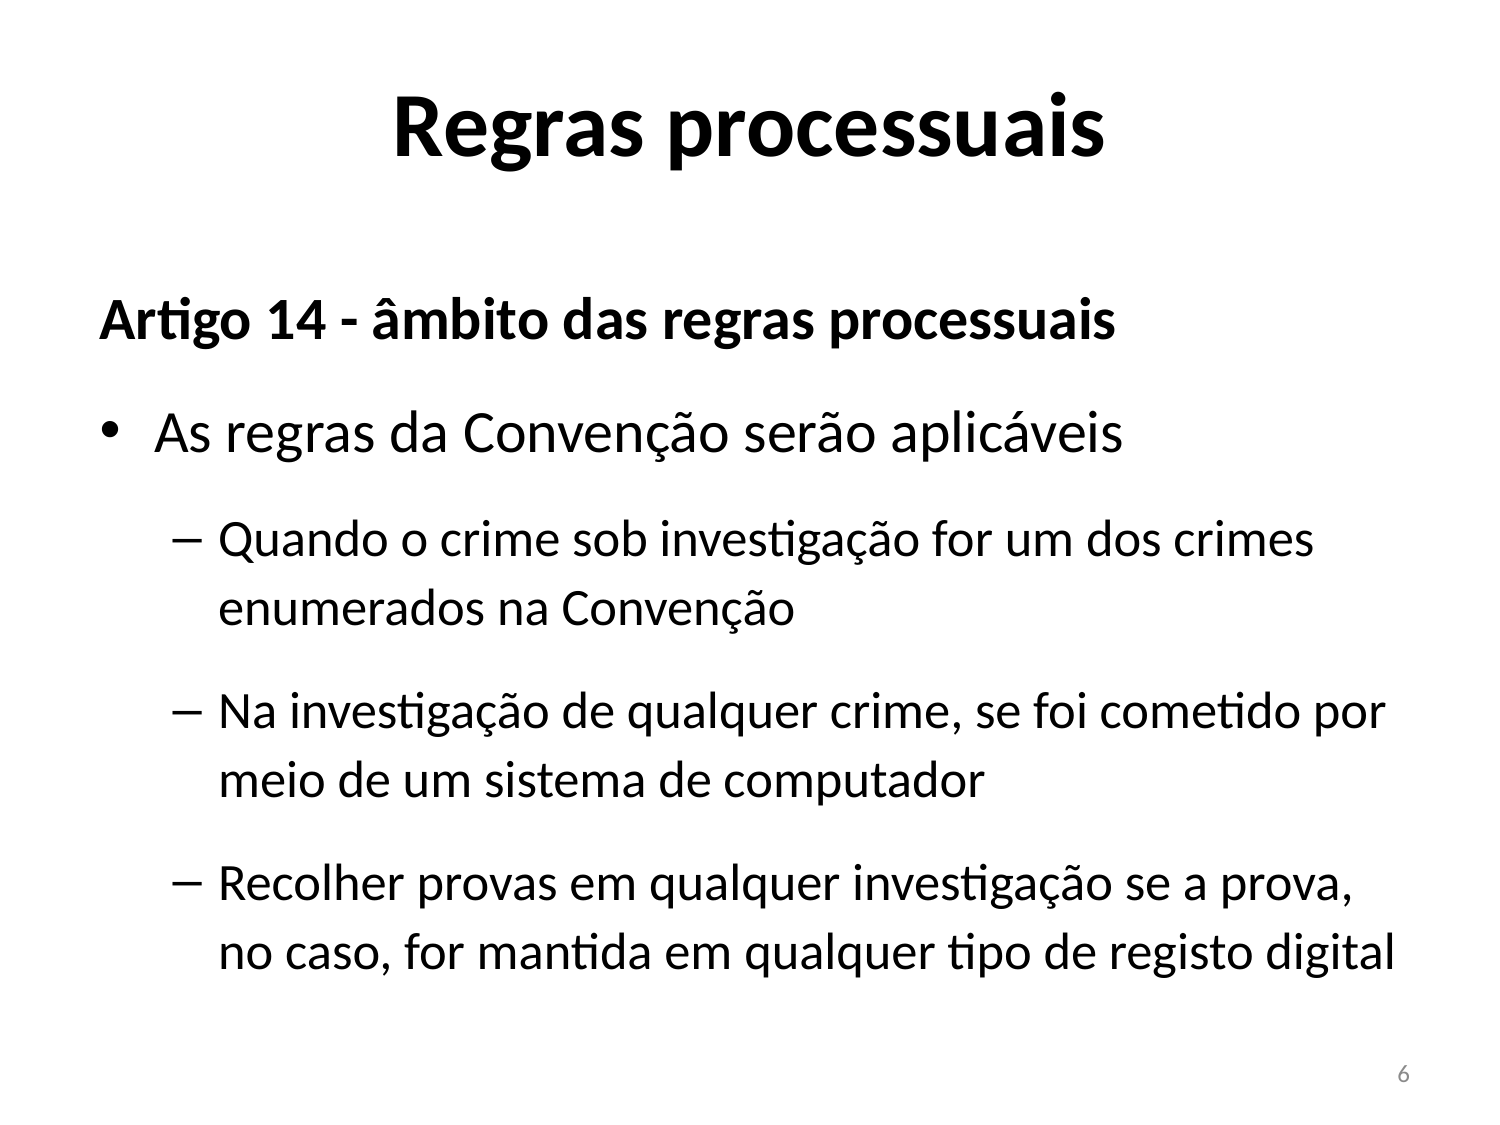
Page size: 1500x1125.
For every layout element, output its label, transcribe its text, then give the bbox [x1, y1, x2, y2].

slide_number 6 [1074, 1042, 1425, 1103]
title Regras processuais [74, 44, 1426, 196]
list Artigo 14 - âmbito das regras processuais As regras da Convenção serão aplicáveis Quando o crime sob investigação for um dos crimes enumerados na Convenção Na investigação de qualquer crime, se foi cometido por meio de um sistema de computador Recolher provas em qualquer investigação se a prova, no caso, for mantida em qualquer tipo de registo digital [84, 264, 1435, 1043]
